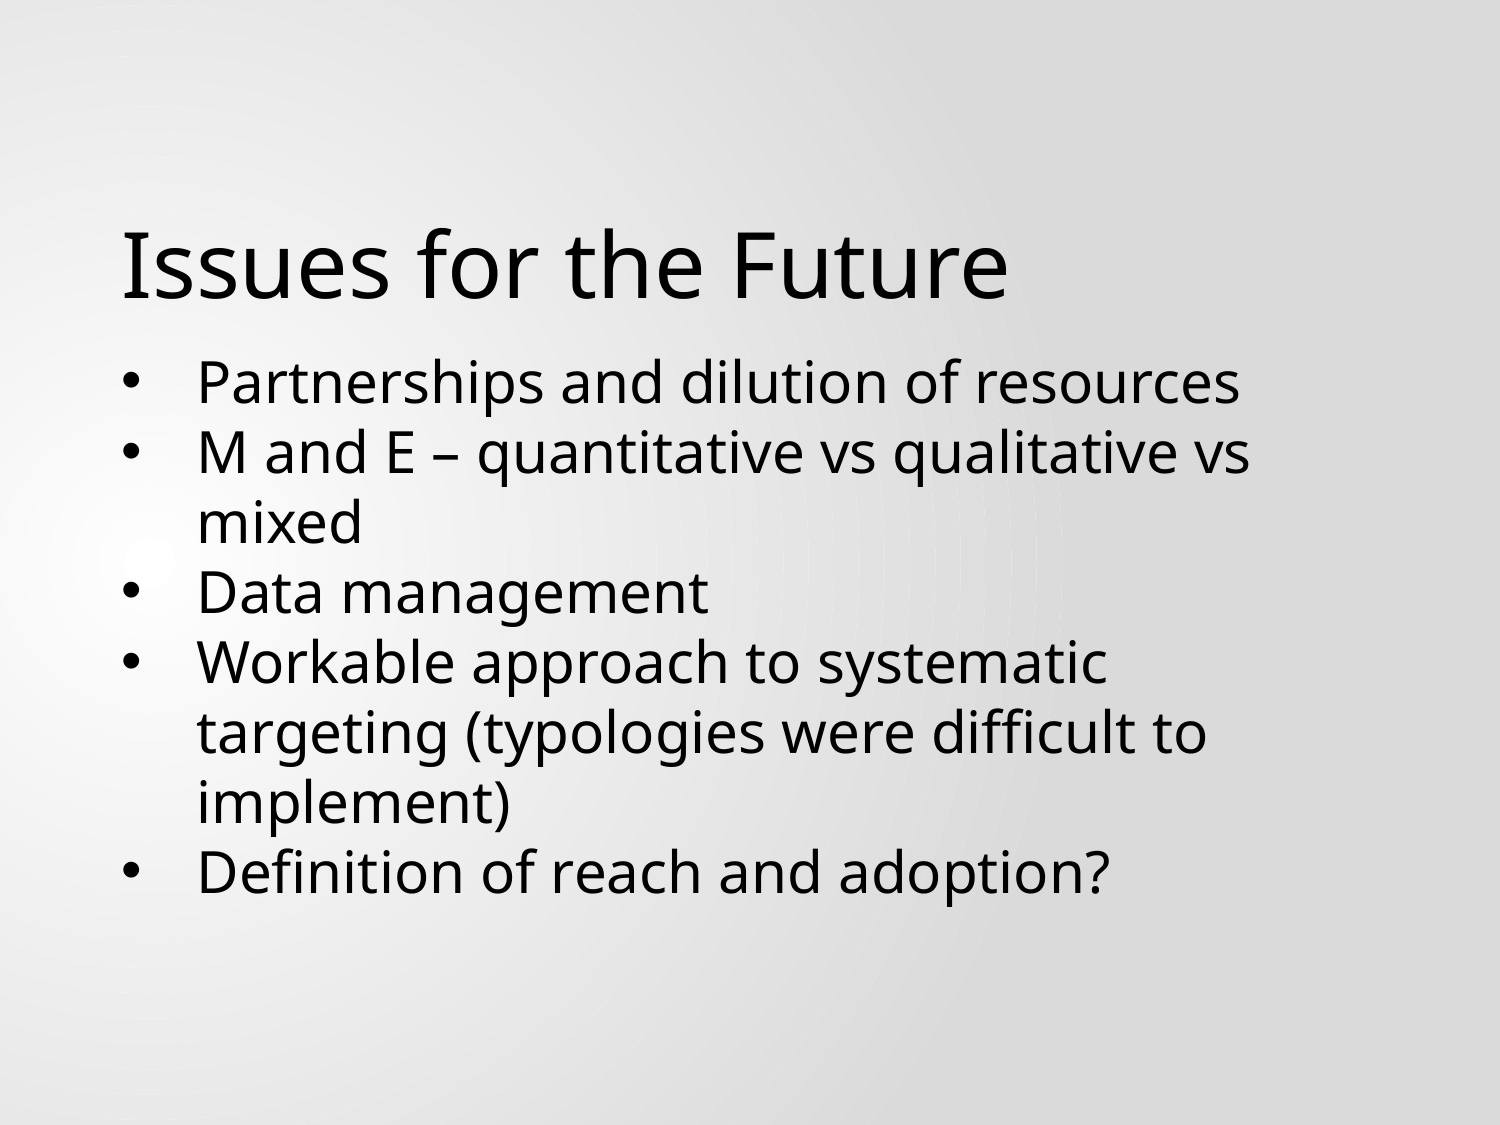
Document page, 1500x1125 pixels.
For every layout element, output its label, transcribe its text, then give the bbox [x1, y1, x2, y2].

text_box Partnerships and dilution of resources M and E – quantitative vs qualitative vs mixed Data management Workable approach to systematic targeting (typologies were difficult to implement) Definition of reach and adoption? [106, 337, 1357, 983]
list Issues for the Future [87, 200, 1363, 338]
